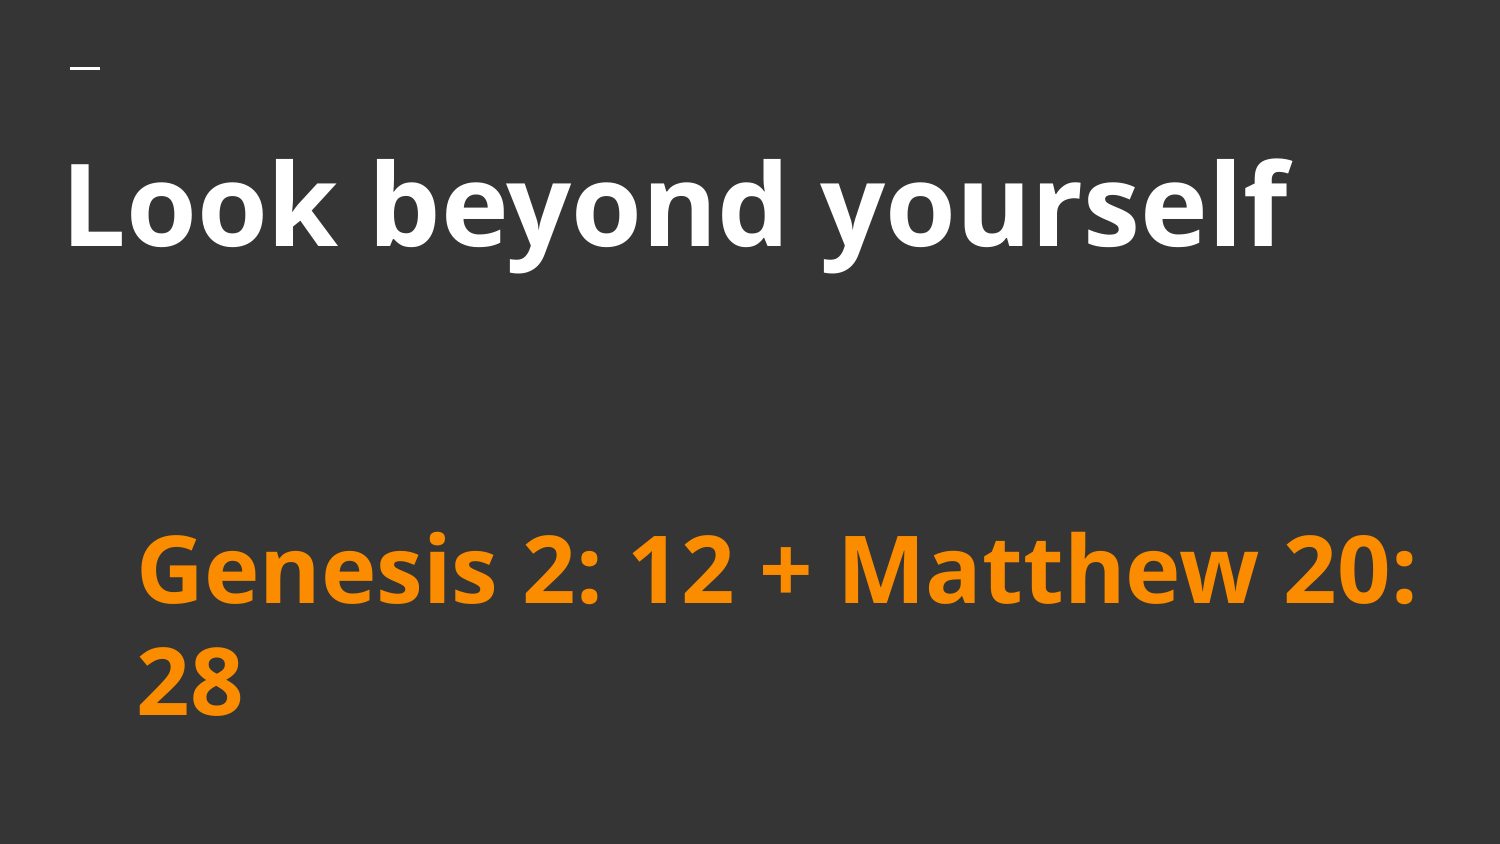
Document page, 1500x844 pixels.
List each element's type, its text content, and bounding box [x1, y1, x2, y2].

title Look beyond yourself Genesis 2: 12 + Matthew 20: 28 [46, 116, 1463, 747]
